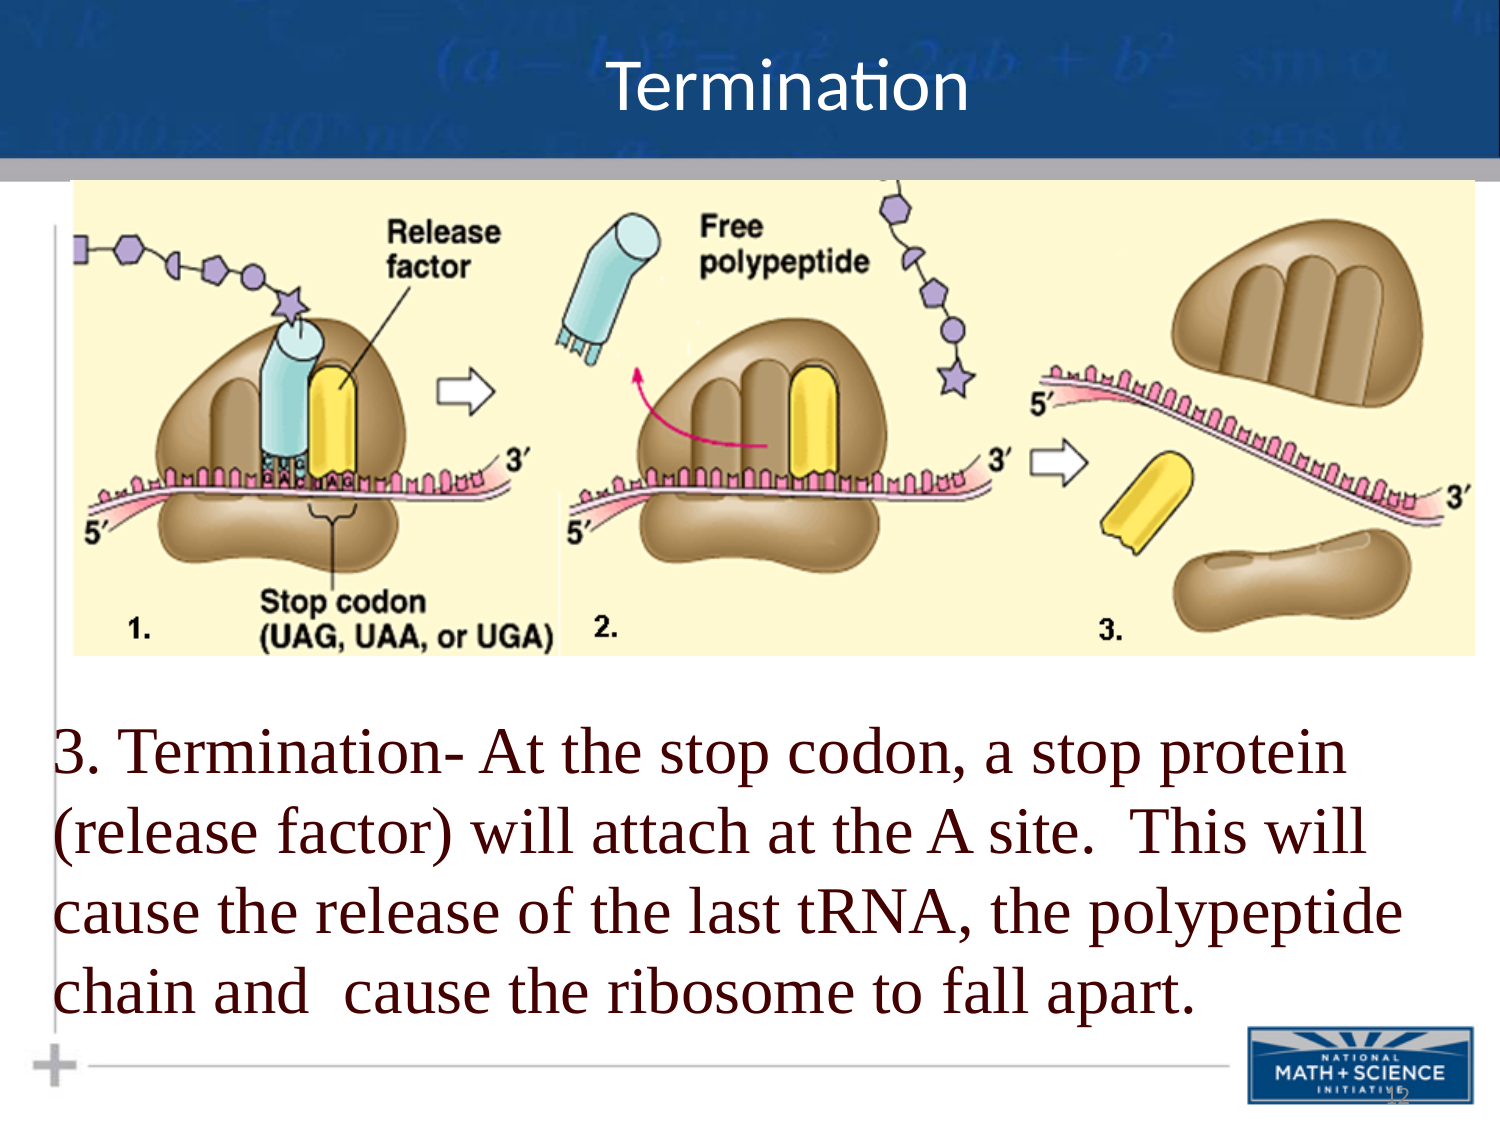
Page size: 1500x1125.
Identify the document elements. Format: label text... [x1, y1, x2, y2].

text_box 3. Termination- At the stop codon, a stop protein (release factor) will attach at the A site. This will cause the release of the last tRNA, the polypeptide chain and cause the ribosome to fall apart. [37, 699, 1442, 1035]
picture [0, 0, 1500, 1125]
text_box Termination [76, 28, 1500, 134]
slide_number 12 [1074, 1065, 1425, 1125]
